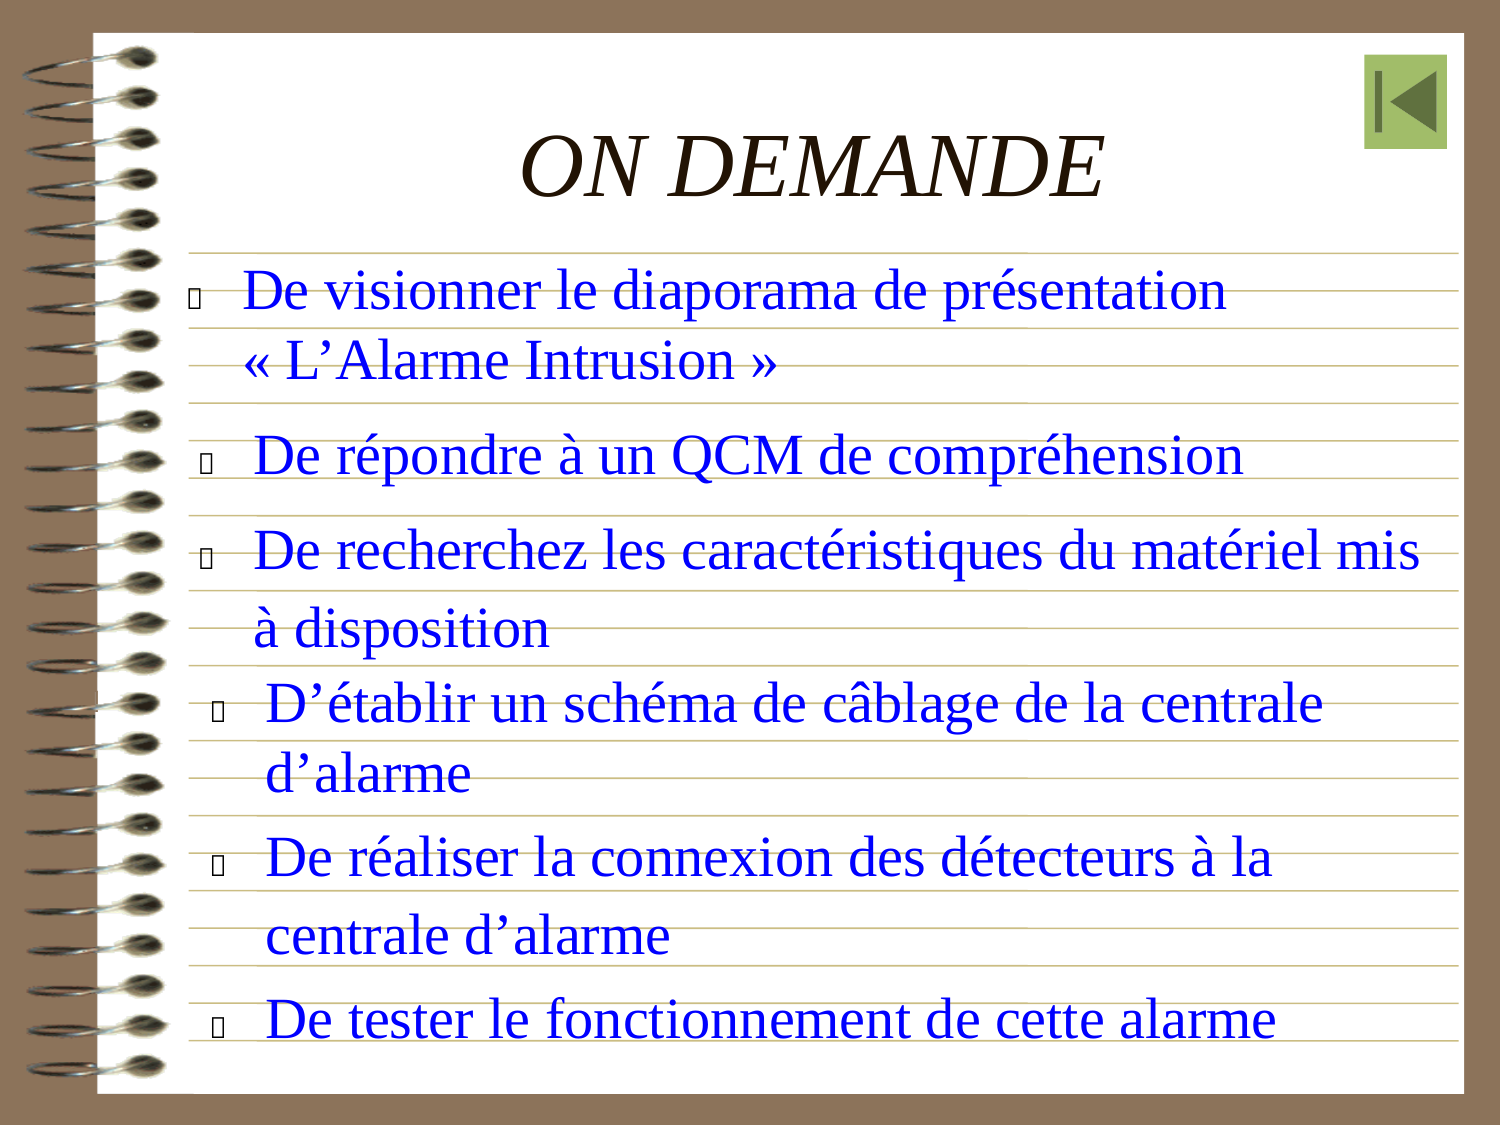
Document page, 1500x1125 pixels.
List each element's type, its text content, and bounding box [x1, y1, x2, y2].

text_box [1364, 54, 1447, 149]
text_box  De tester le fonctionnement de cette alarme [194, 964, 1447, 1071]
text_box  De répondre à un QCM de compréhension [183, 408, 1458, 587]
text_box  D’établir un schéma de câblage de la centrale d’alarme [194, 657, 1447, 764]
text_box  De recherchez les caractéristiques du matériel mis à disposition [183, 587, 1458, 680]
text_box  De visionner le diaporama de présentation « L’Alarme Intrusion » [171, 243, 1446, 421]
picture [0, 8, 194, 1115]
title ON DEMANDE [174, 65, 1450, 254]
text_box  De réaliser la connexion des détecteurs à la centrale d’alarme [194, 810, 1447, 917]
